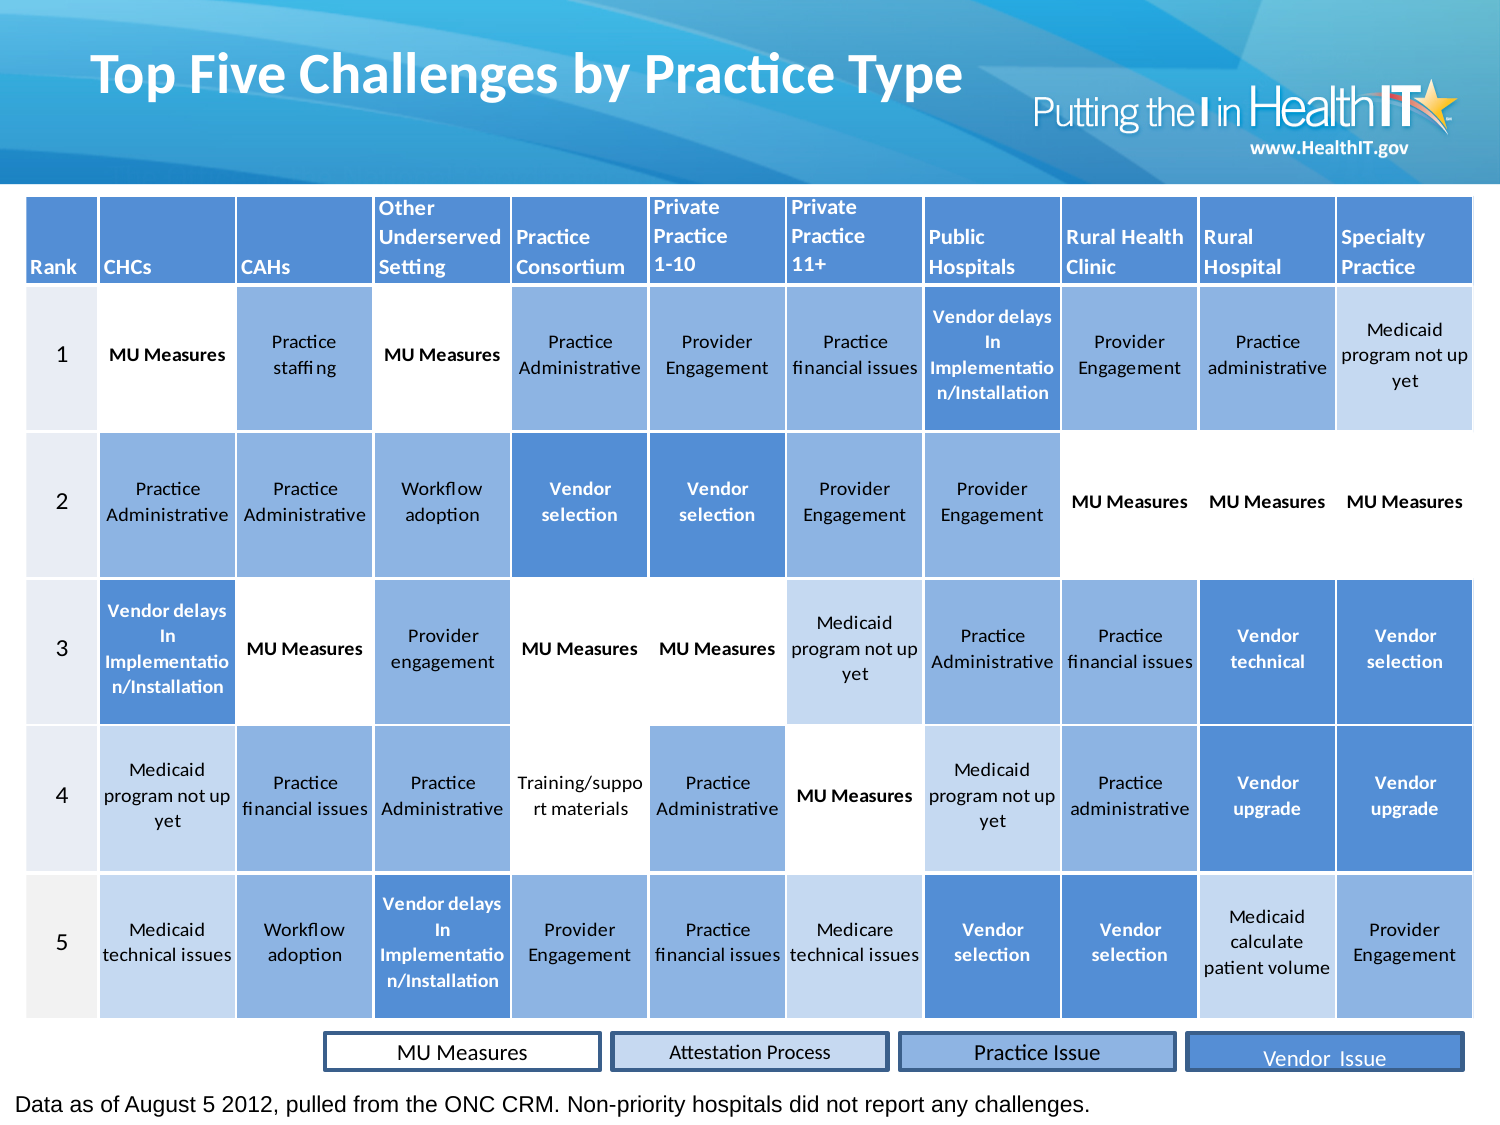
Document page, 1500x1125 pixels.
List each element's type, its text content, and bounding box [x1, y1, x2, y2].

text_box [24, 194, 1476, 1021]
picture [0, 0, 1500, 1125]
text_box Practice Issue [898, 1031, 1177, 1072]
text_box Data as of August 5 2012, pulled from the ONC CRM. Non-priority hospitals did not report any challenges. [0, 1082, 1463, 1125]
text_box Vendor Issue [1185, 1031, 1465, 1072]
text_box MU Measures [323, 1031, 602, 1072]
text_box Attestation Process [610, 1031, 890, 1072]
title Top Five Challenges by Practice Type [74, 0, 1426, 113]
